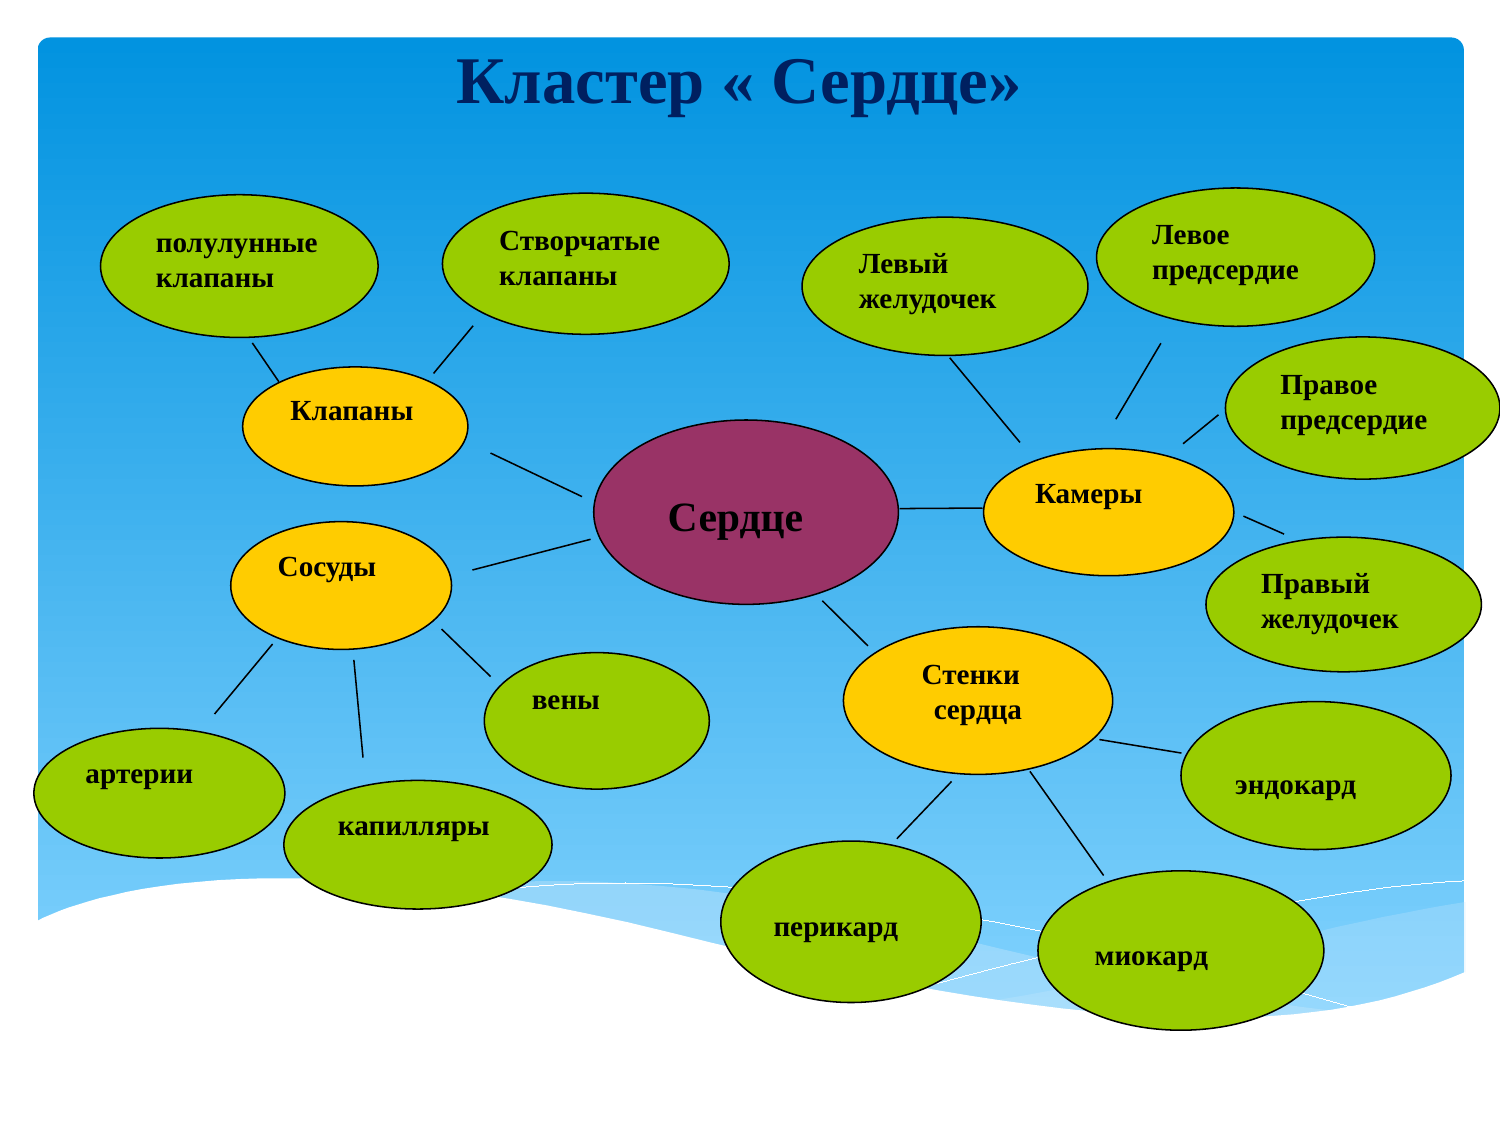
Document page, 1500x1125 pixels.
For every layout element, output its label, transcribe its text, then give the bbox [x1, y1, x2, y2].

text_box Сосуды [230, 521, 452, 650]
text_box миокард [1037, 870, 1324, 1031]
text_box Левое предсердие [1096, 187, 1375, 327]
text_box Сердце [593, 420, 899, 605]
text_box полулунные клапаны [100, 194, 379, 338]
text_box эндокард [1180, 701, 1452, 850]
text_box вены [484, 652, 710, 790]
text_box Камеры [983, 448, 1234, 576]
text_box Кластер « Сердце» [221, 33, 1258, 125]
text_box Правое предсердие [1225, 336, 1500, 480]
text_box перикард [720, 841, 982, 1003]
text_box Левый желудочек [802, 217, 1088, 356]
text_box Стенки сердца [843, 626, 1113, 775]
text_box Створчатые клапаны [442, 193, 730, 335]
text_box Клапаны [242, 366, 468, 486]
text_box Правый желудочек [1205, 537, 1482, 672]
text_box артерии [33, 728, 285, 859]
text_box капилляры [283, 780, 553, 910]
